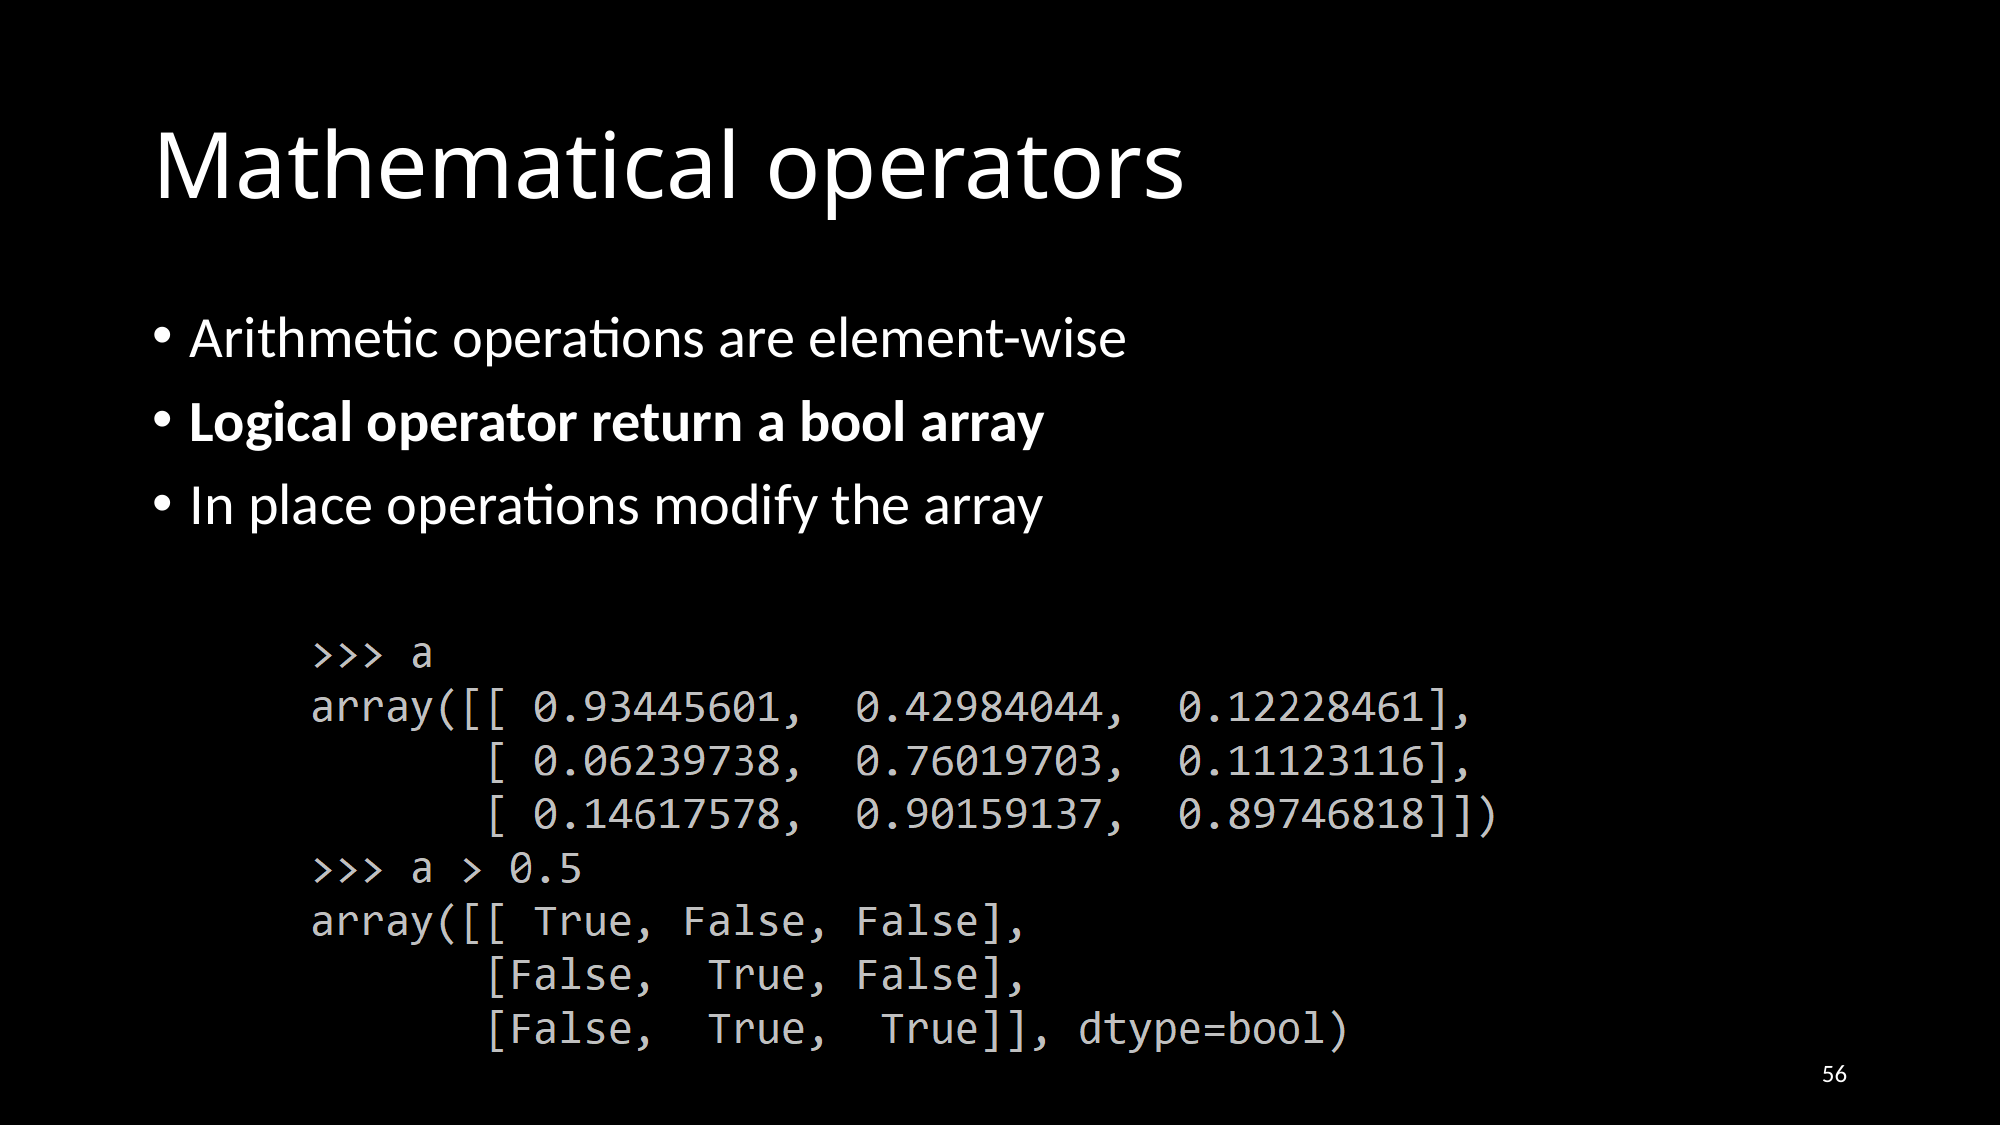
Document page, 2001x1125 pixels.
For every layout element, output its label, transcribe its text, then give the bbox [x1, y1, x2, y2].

picture [311, 633, 1513, 1062]
list Arithmetic operations are element-wise Logical operator return a bool array In place operations modify the array [137, 299, 1863, 1014]
title Mathematical operators [137, 59, 1863, 278]
slide_number 56 [1412, 1042, 1863, 1103]
